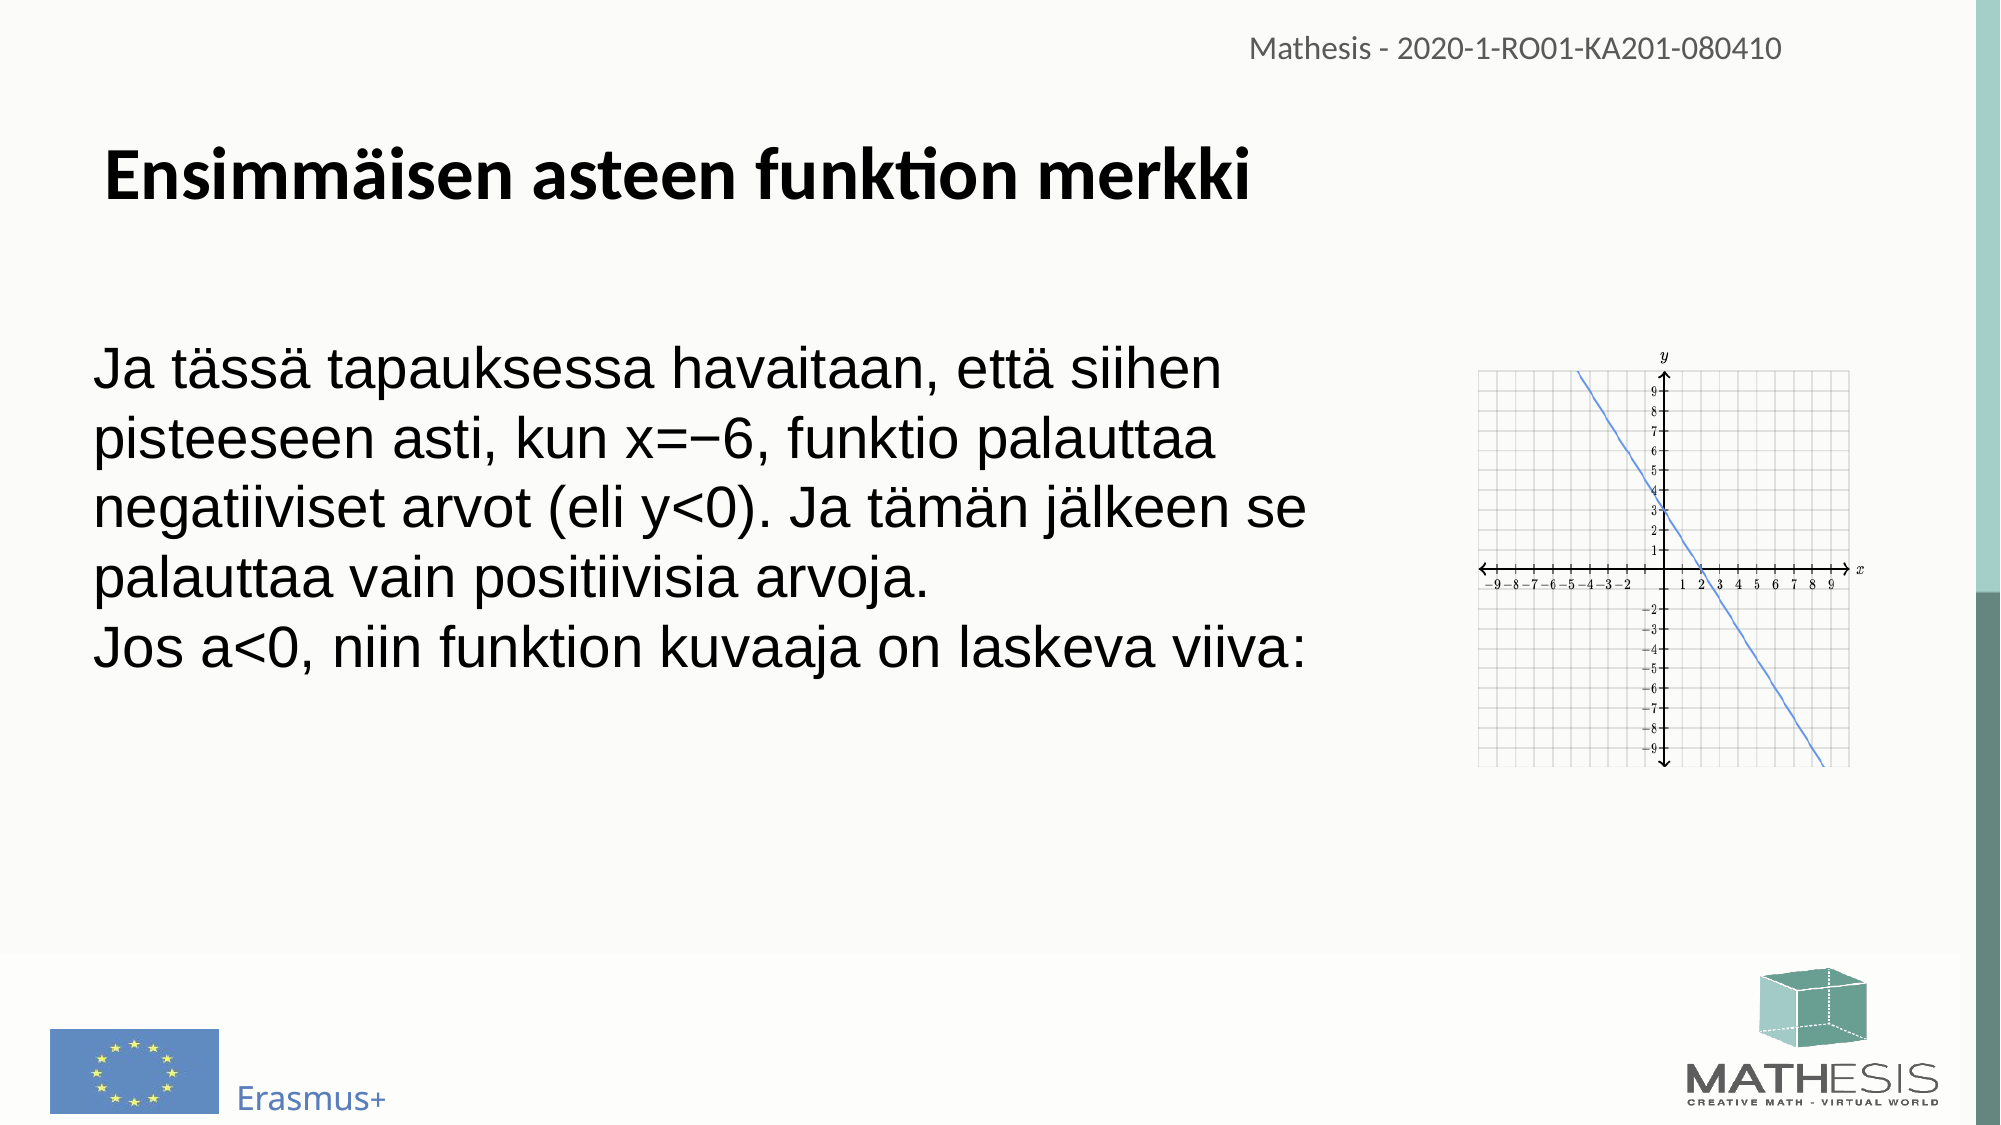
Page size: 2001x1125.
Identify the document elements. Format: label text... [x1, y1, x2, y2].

text_box Δ>0 [1976, 0, 2000, 1125]
picture [1478, 346, 1872, 767]
text_box Δ>0 [1664, 928, 1961, 1125]
text_box Δ>0 [50, 1029, 219, 1114]
subtitle Ja tässä tapauksessa havaitaan, että siihen pisteeseen asti, kun x=−6, funktio palauttaa negatiiviset arvot (eli y<0). Ja tämän jälkeen se palauttaa vain positiivisia arvoja. Jos a<0, niin funktion kuvaaja on laskeva viiva: [78, 322, 1479, 610]
title Ensimmäisen asteen funktion merkki [89, 117, 1790, 344]
